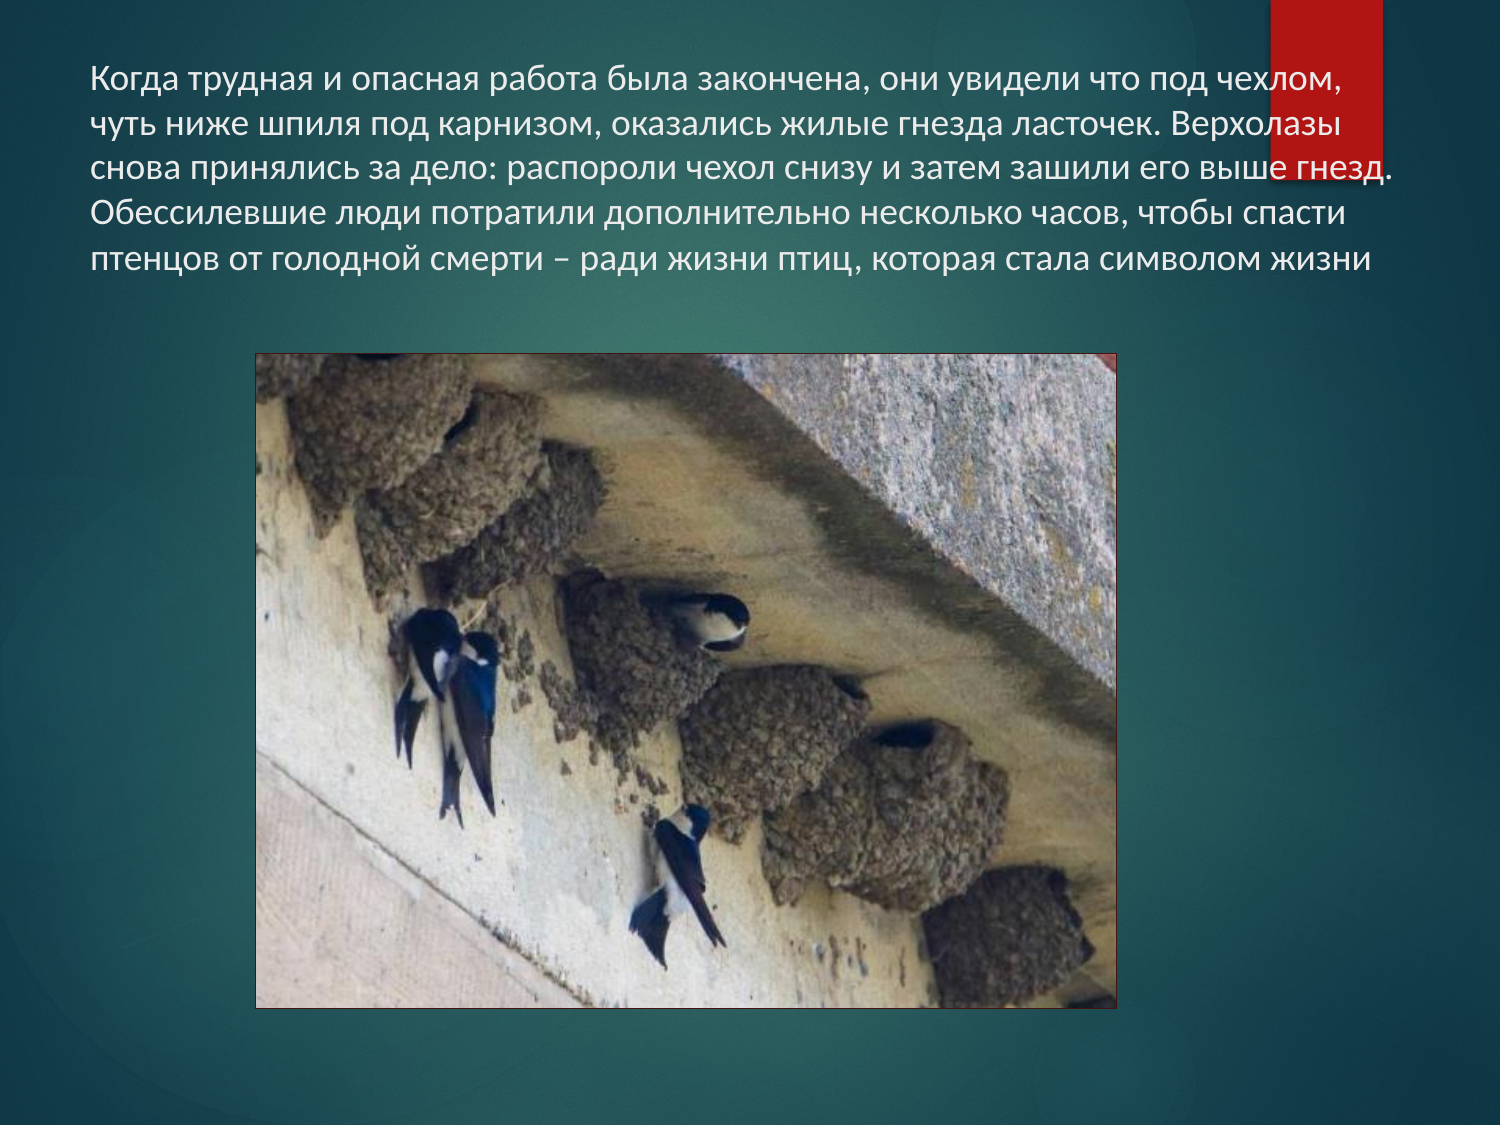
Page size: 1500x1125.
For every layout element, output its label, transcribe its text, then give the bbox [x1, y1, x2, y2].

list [255, 353, 1117, 1009]
title Когда трудная и опасная работа была закончена, они увидели что под чехлом, чуть ниже шпиля под карнизом, оказались жилые гнезда ласточек. Верхолазы снова принялись за дело: распороли чехол снизу и затем зашили его выше гнезд. Обессилевшие люди потратили дополнительно несколько часов, чтобы спасти птенцов от голодной смерти – ради жизни птиц, которая стала символом жизни [75, 45, 1425, 327]
